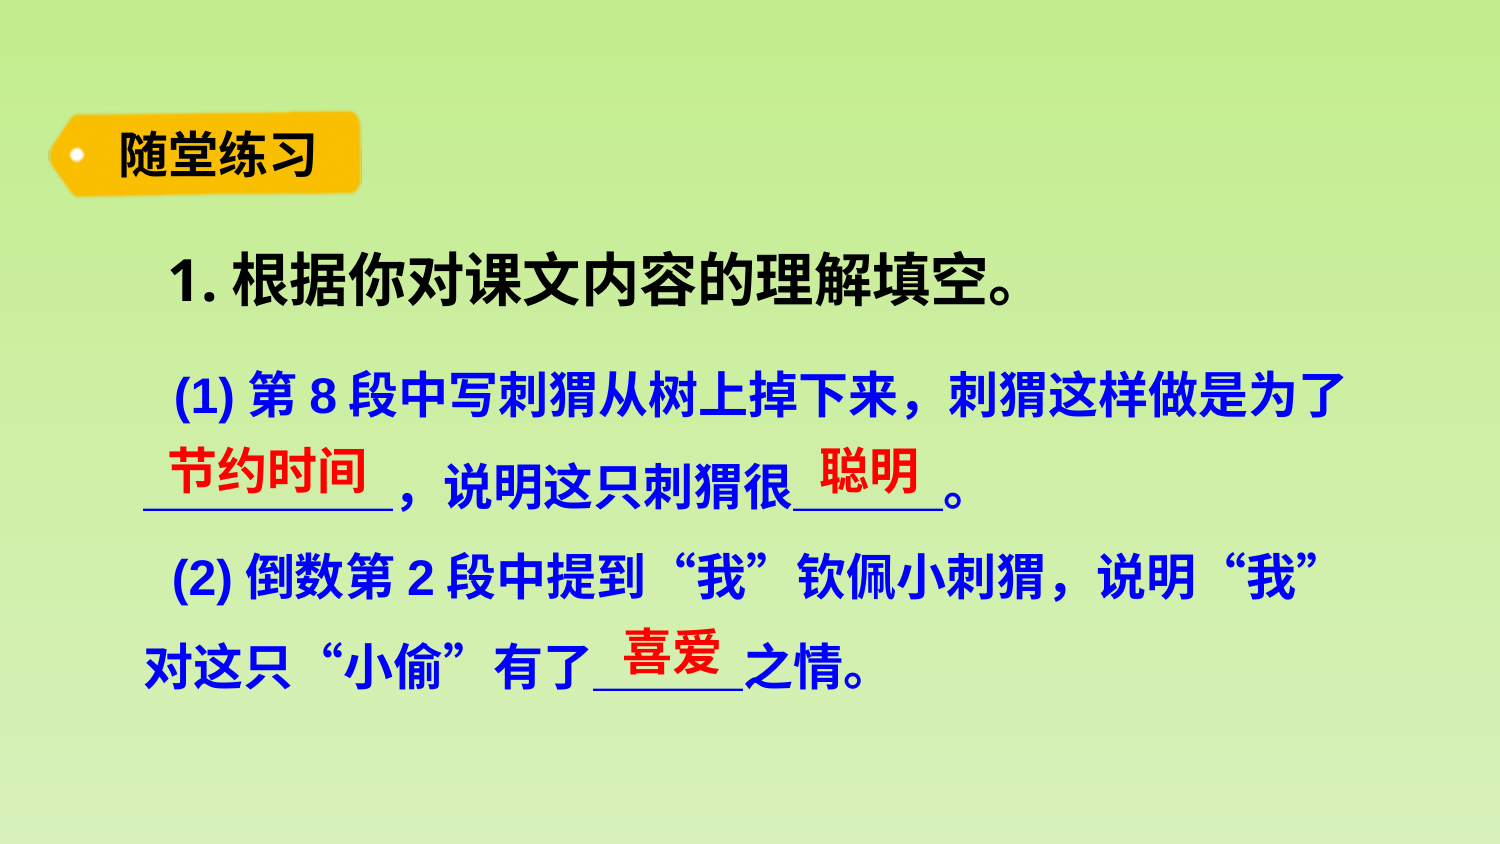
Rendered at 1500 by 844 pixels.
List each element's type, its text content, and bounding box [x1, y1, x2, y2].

text_box 聪明 [804, 432, 1028, 508]
text_box 1.根据你对课文内容的理解填空。 [153, 201, 1088, 313]
picture [34, 106, 373, 202]
text_box 节约时间 [153, 432, 544, 508]
text_box (1)第8段中写刺猬从树上掉下来，刺猬这样做是为了＿＿＿＿＿，说明这只刺猬很＿＿＿。 (2)倒数第2段中提到“我”钦佩小刺猬，说明“我”对这只“小偷”有了＿＿＿之情。 [129, 313, 1371, 703]
text_box 喜爱 [607, 613, 805, 689]
